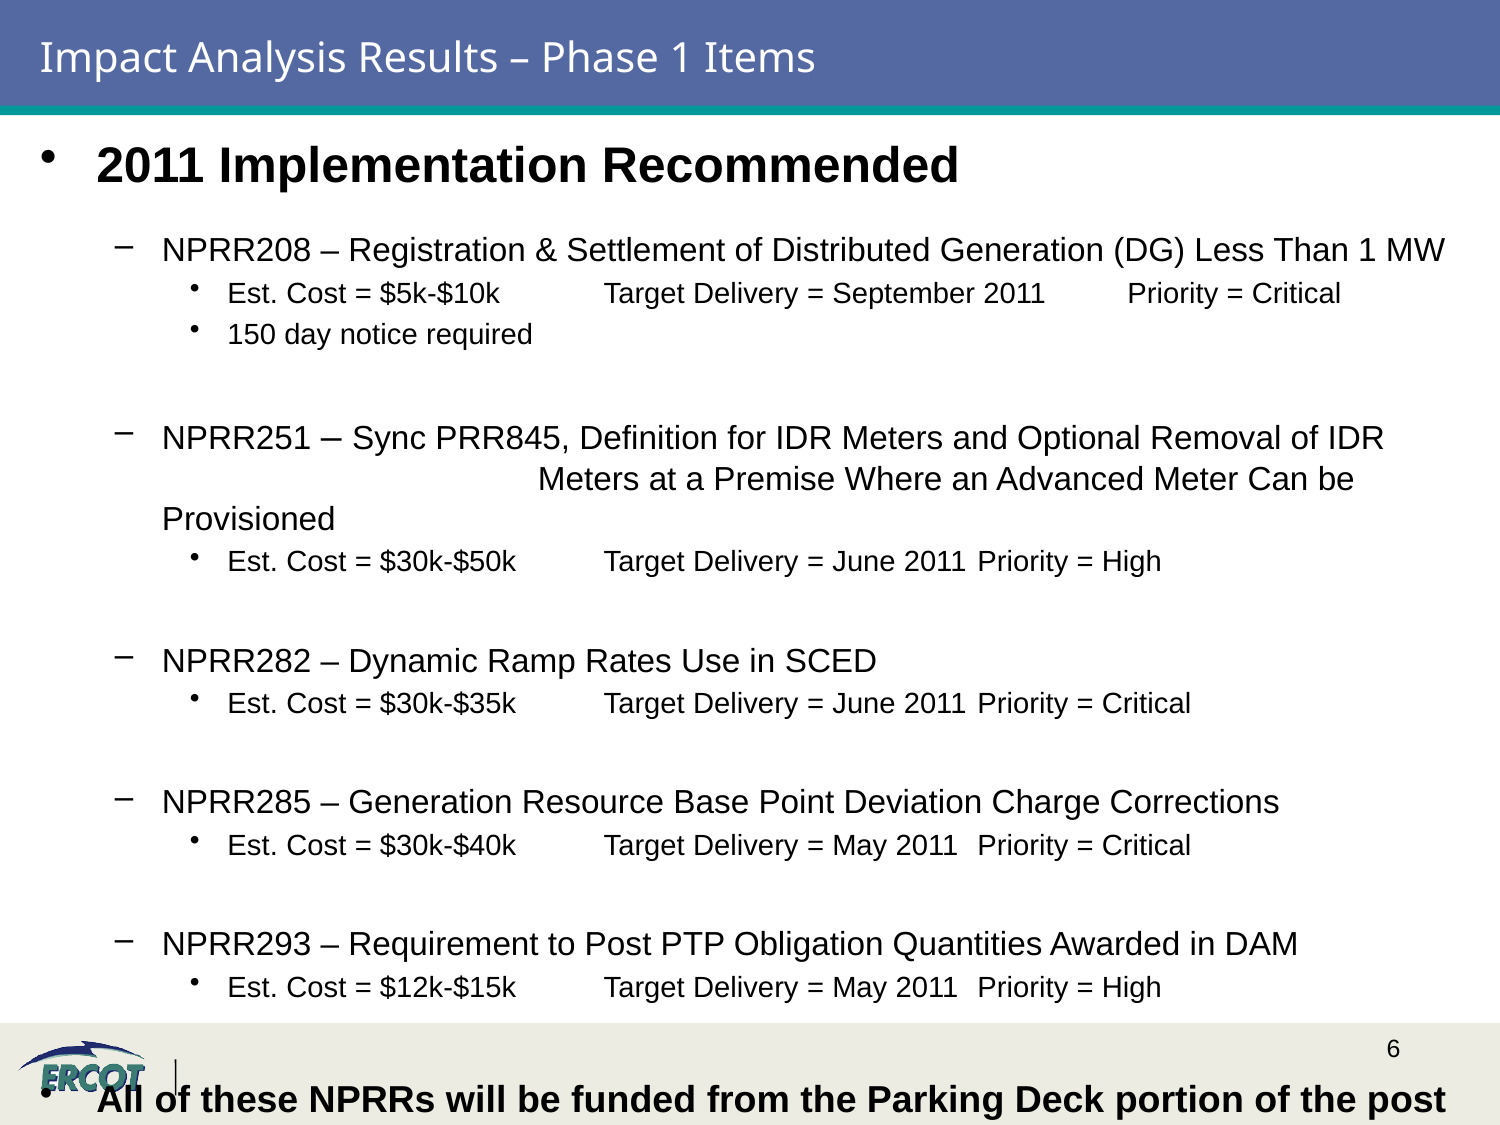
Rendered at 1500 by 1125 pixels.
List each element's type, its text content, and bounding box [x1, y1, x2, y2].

list 2011 Implementation Recommended NPRR208 – Registration & Settlement of Distributed Generation (DG) Less Than 1 MW Est. Cost = $5k-$10k Target Delivery = September 2011 Priority = Critical 150 day notice required NPRR251 – Sync PRR845, Definition for IDR Meters and Optional Removal of IDR Meters at a Premise Where an Advanced Meter Can be Provisioned Est. Cost = $30k-$50k Target Delivery = June 2011 Priority = High NPRR282 – Dynamic Ramp Rates Use in SCED Est. Cost = $30k-$35k Target Delivery = June 2011 Priority = Critical NPRR285 – Generation Resource Base Point Deviation Charge Corrections Est. Cost = $30k-$40k Target Delivery = May 2011 Priority = Critical NPRR293 – Requirement to Post PTP Obligation Quantities Awarded in DAM Est. Cost = $12k-$15k Target Delivery = May 2011 Priority = High All of these NPRRs will be funded from the Parking Deck portion of the post Go-Live funds authorized by the Board as part of the 2011 ERCOT budget [24, 124, 1476, 1026]
picture [10, 1031, 151, 1111]
title Impact Analysis Results – Phase 1 Items [24, 0, 1401, 113]
